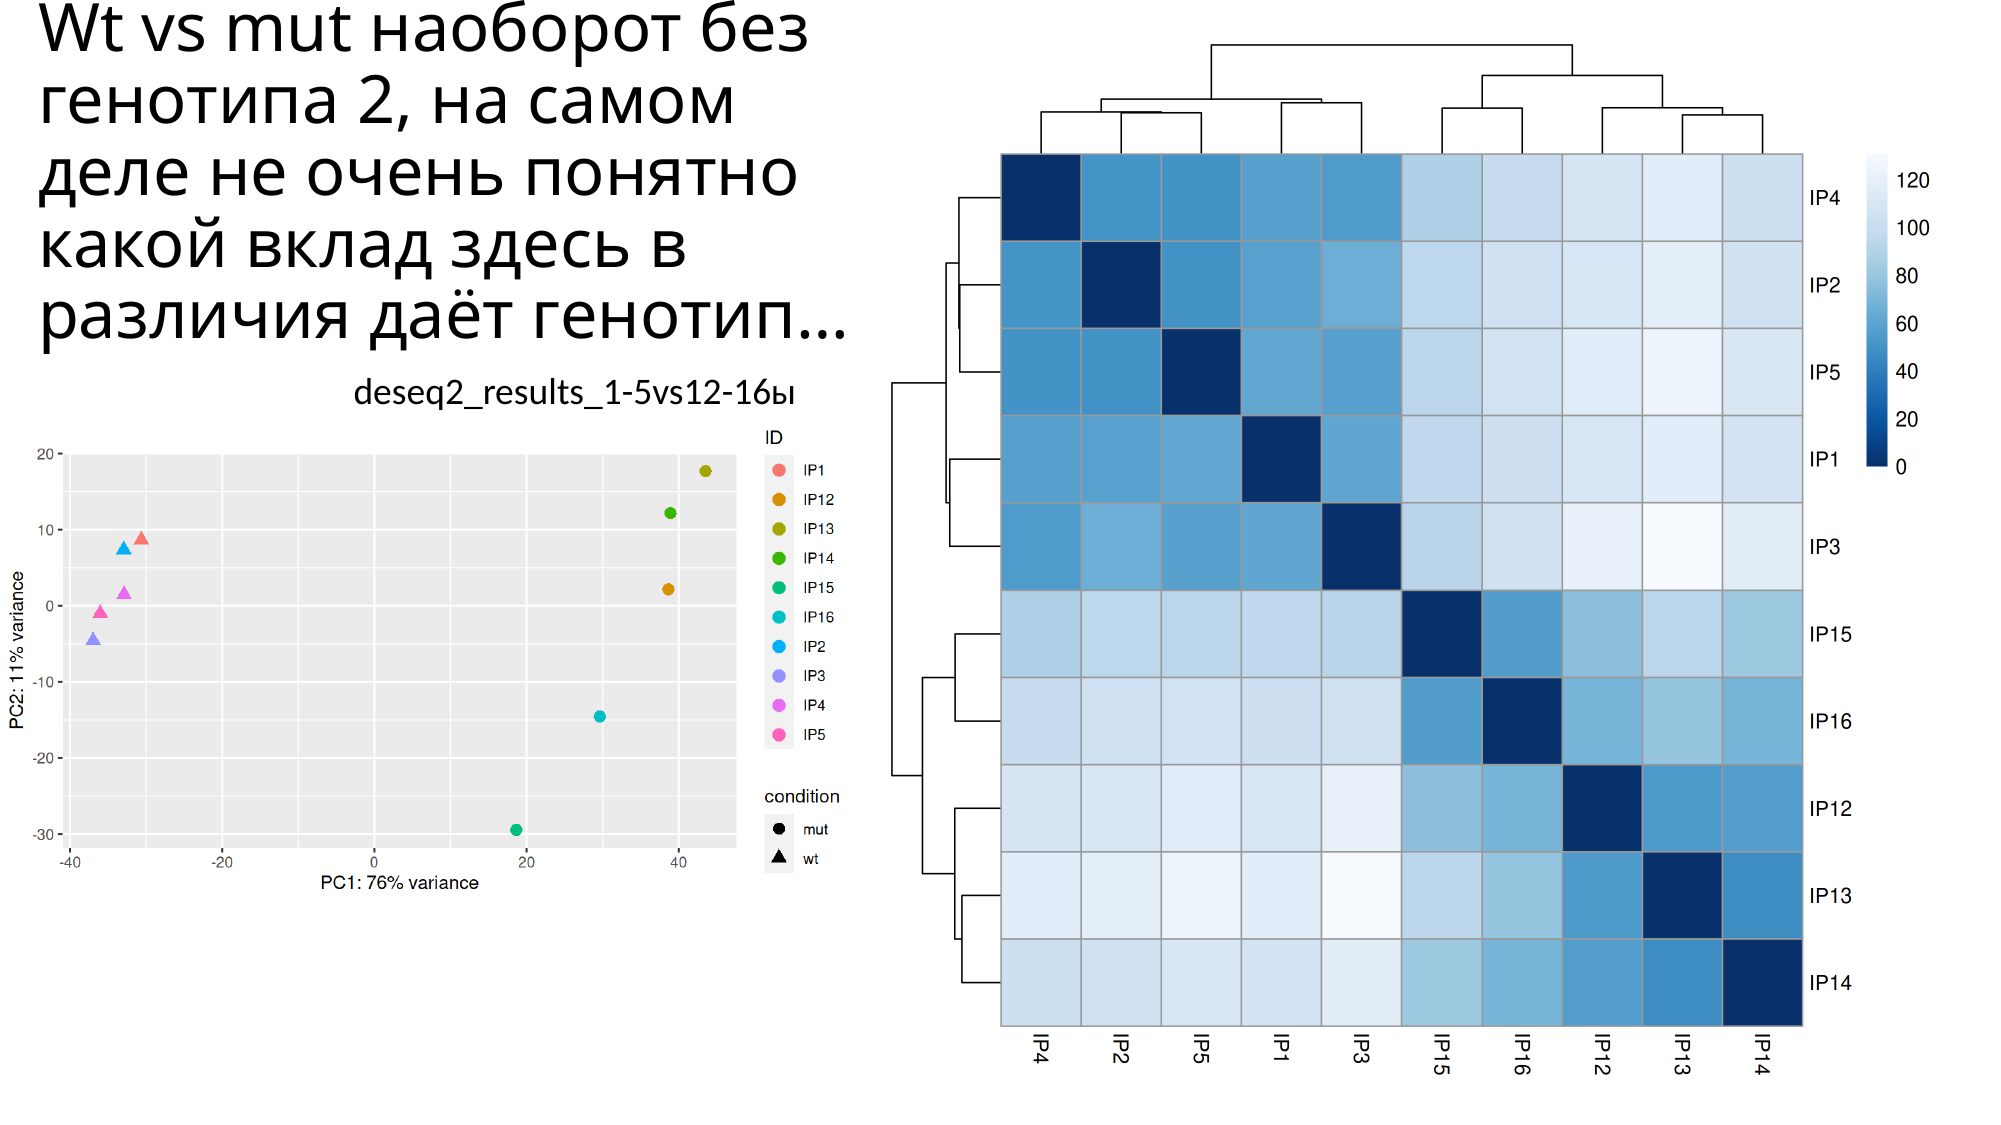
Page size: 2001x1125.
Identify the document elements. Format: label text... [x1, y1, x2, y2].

picture [886, 39, 1937, 1090]
title Wt vs mut наоборот без генотипа 2, на самом деле не очень понятно какой вклад здесь в различия даёт генотип… [23, 69, 886, 278]
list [0, 244, 858, 1103]
